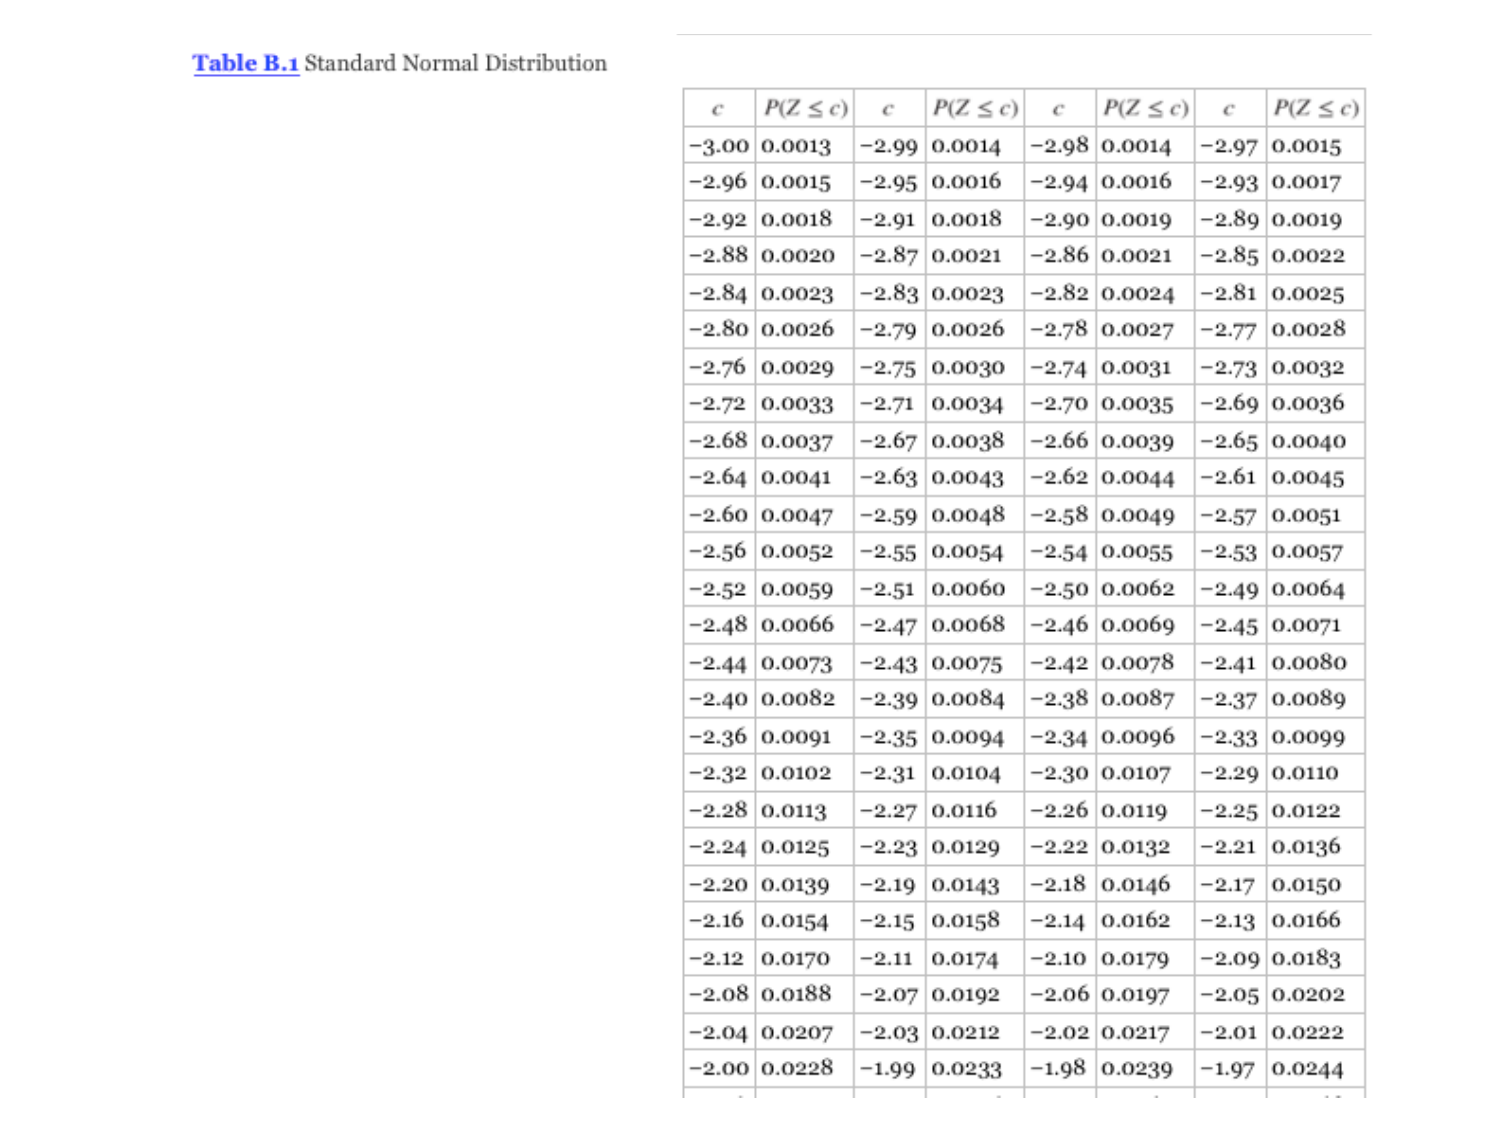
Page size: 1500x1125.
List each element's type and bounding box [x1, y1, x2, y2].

picture [185, 34, 1376, 1098]
